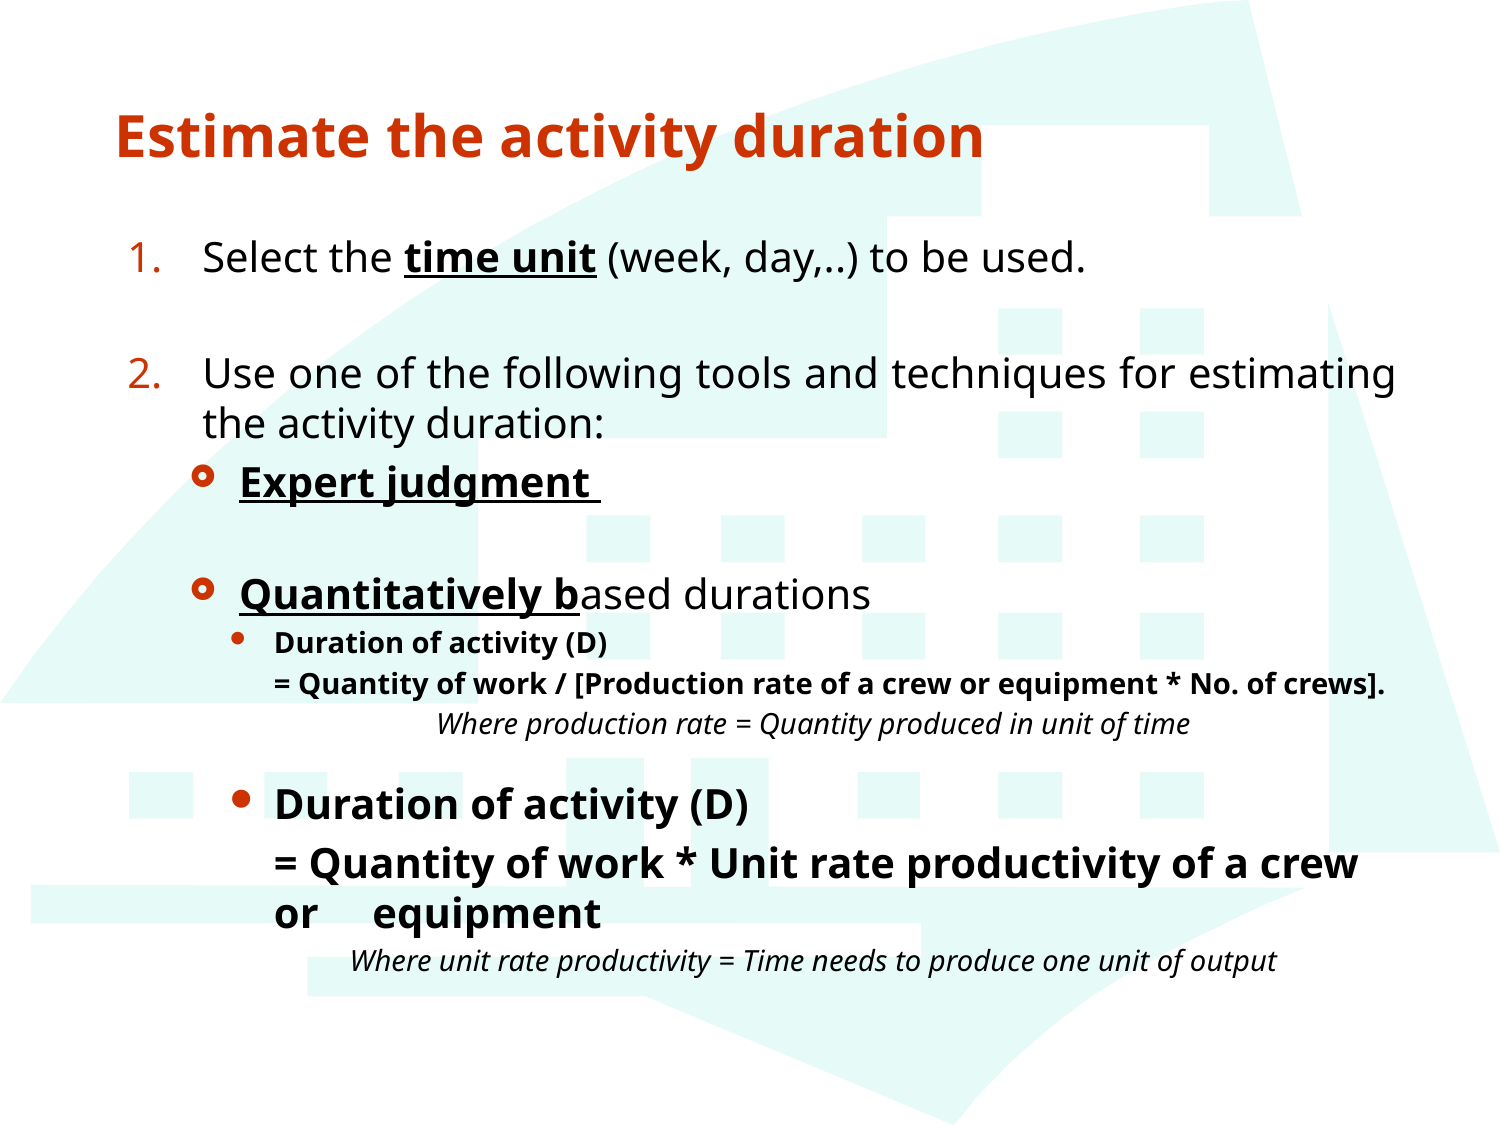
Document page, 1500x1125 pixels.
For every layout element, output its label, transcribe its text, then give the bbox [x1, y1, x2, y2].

list Select the time unit (week, day,..) to be used. Use one of the following tools and techniques for estimating the activity duration: Expert judgment Quantitatively based durations Duration of activity (D) = Quantity of work / [Production rate of a crew or equipment * No. of crews]. Where production rate = Quantity produced in unit of time Duration of activity (D) = Quantity of work * Unit rate productivity of a crew or equipment Where unit rate productivity = Time needs to produce one unit of output [112, 222, 1413, 1025]
title Estimate the activity duration [99, 99, 1161, 185]
